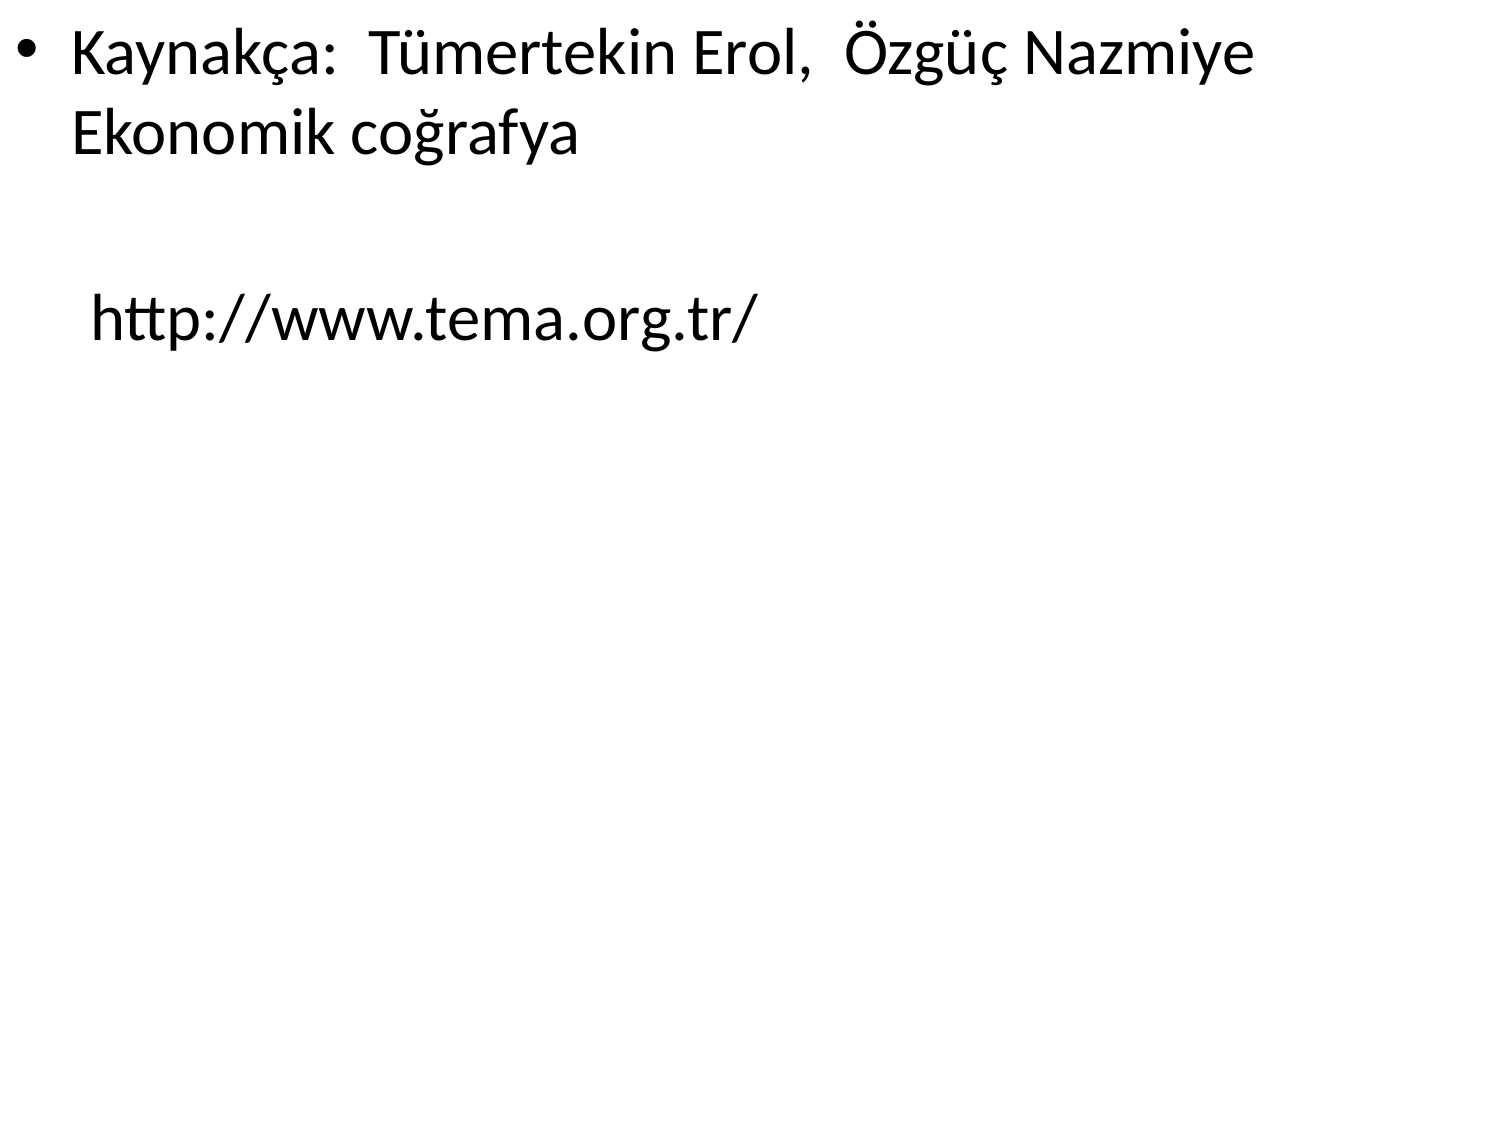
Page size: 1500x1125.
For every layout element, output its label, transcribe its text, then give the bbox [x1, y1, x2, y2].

list Kaynakça: Tümertekin Erol, Özgüç Nazmiye Ekonomik coğrafya http://www.tema.org.tr/ [0, 0, 1500, 1125]
